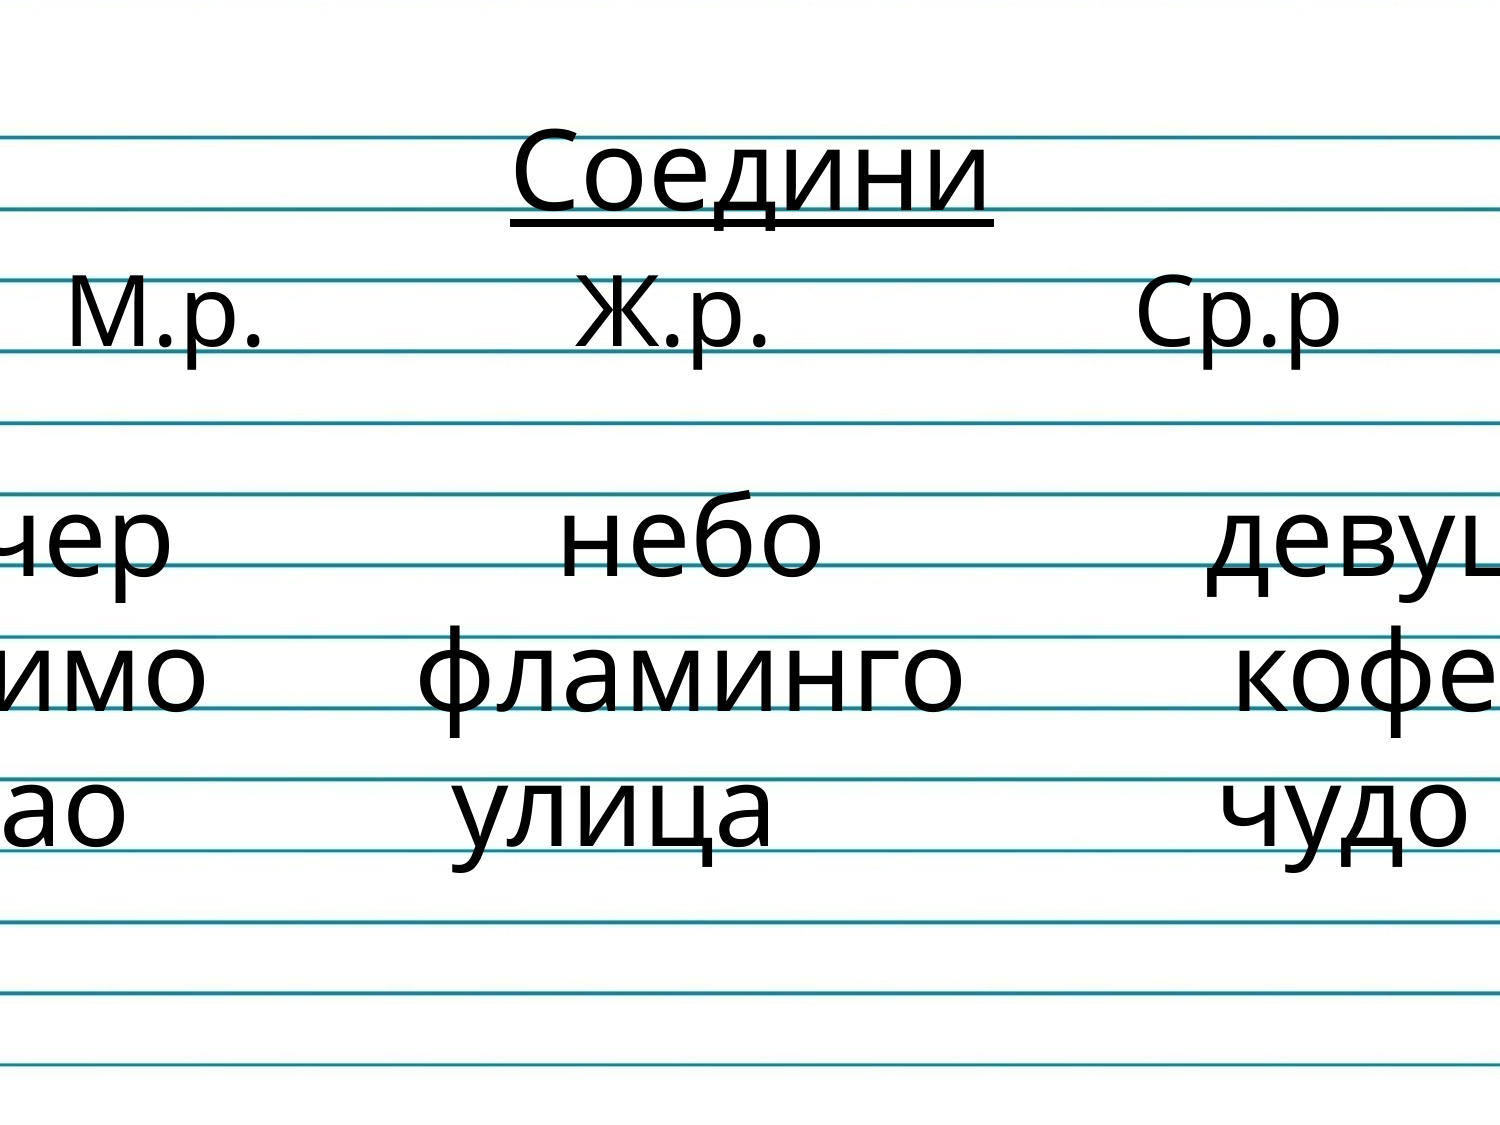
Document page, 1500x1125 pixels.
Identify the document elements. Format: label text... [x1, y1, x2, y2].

text_box вечер небо девушка эскимо фламинго кофе какао улица чудо [0, 456, 1500, 876]
picture [0, 876, 1500, 1125]
picture [0, 0, 1500, 456]
text_box М.р. Ж.р. Ср.р [29, 184, 1380, 431]
title Соедини [76, 42, 1427, 289]
